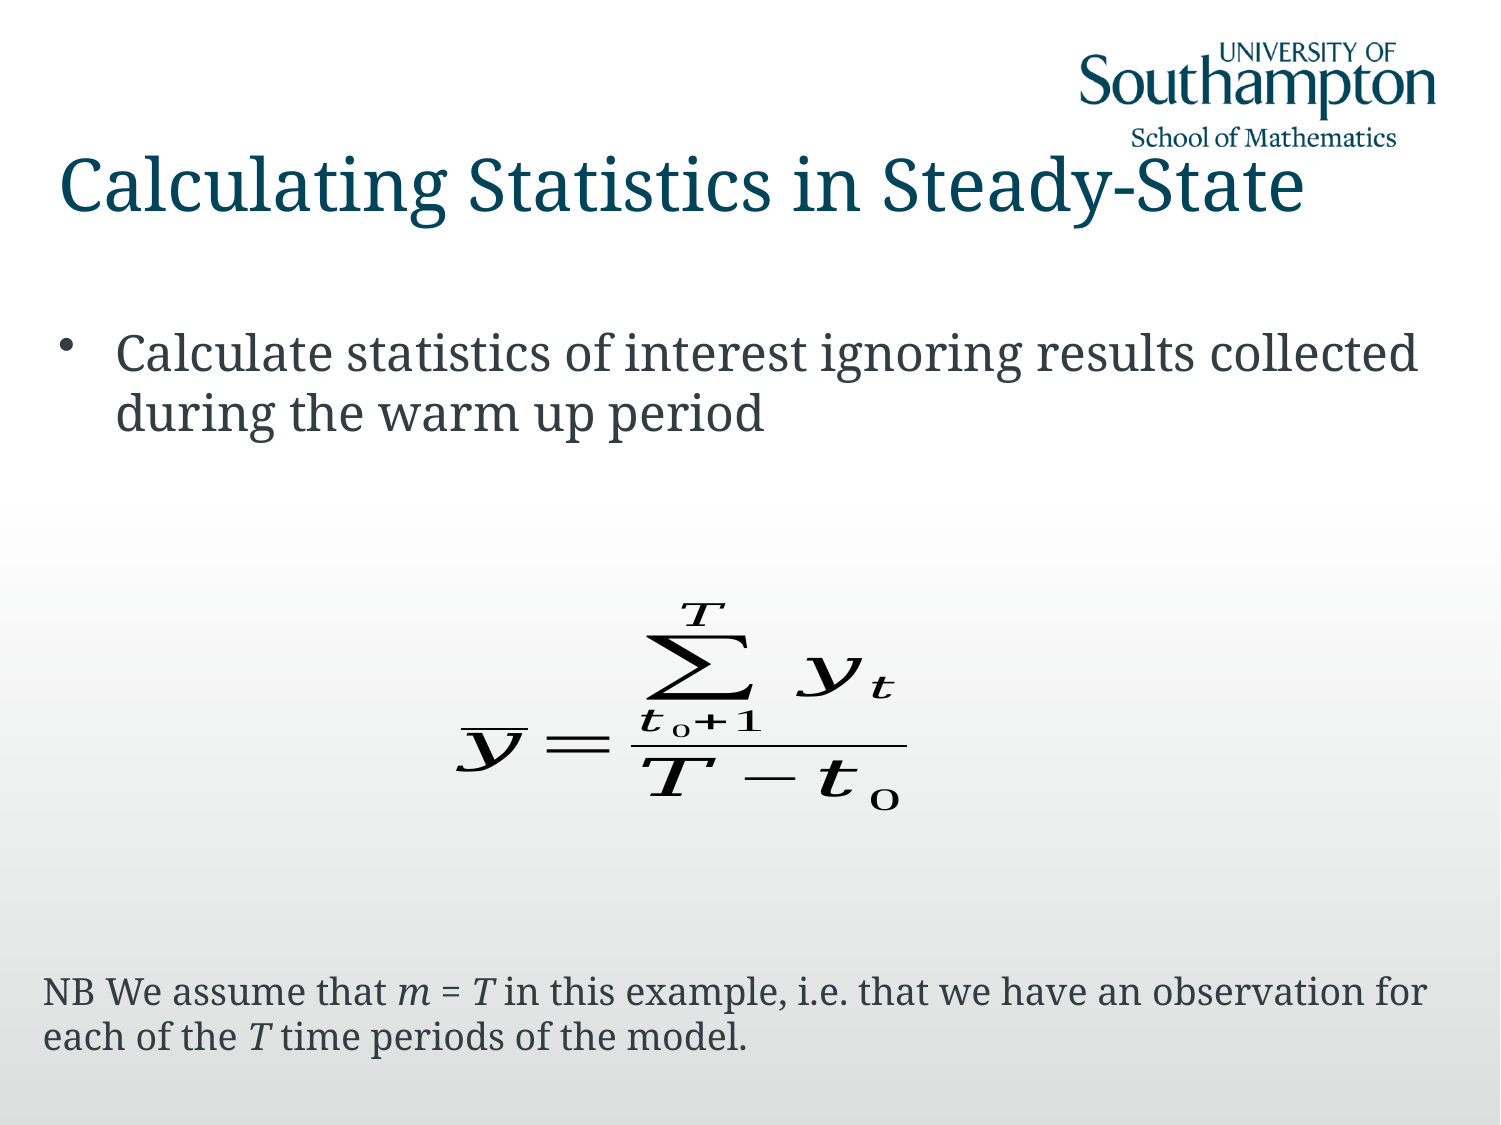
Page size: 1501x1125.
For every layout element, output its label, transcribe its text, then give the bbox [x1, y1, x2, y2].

picture [1296, 42, 1301, 51]
title Calculating Statistics in Steady-State [58, 131, 1442, 291]
picture [1080, 42, 1436, 131]
text_box NB We assume that m = T in this example, i.e. that we have an observation for each of the T time periods of the model. [27, 960, 1453, 1065]
list Calculate statistics of interest ignoring results collected during the warm up period [58, 313, 1442, 960]
